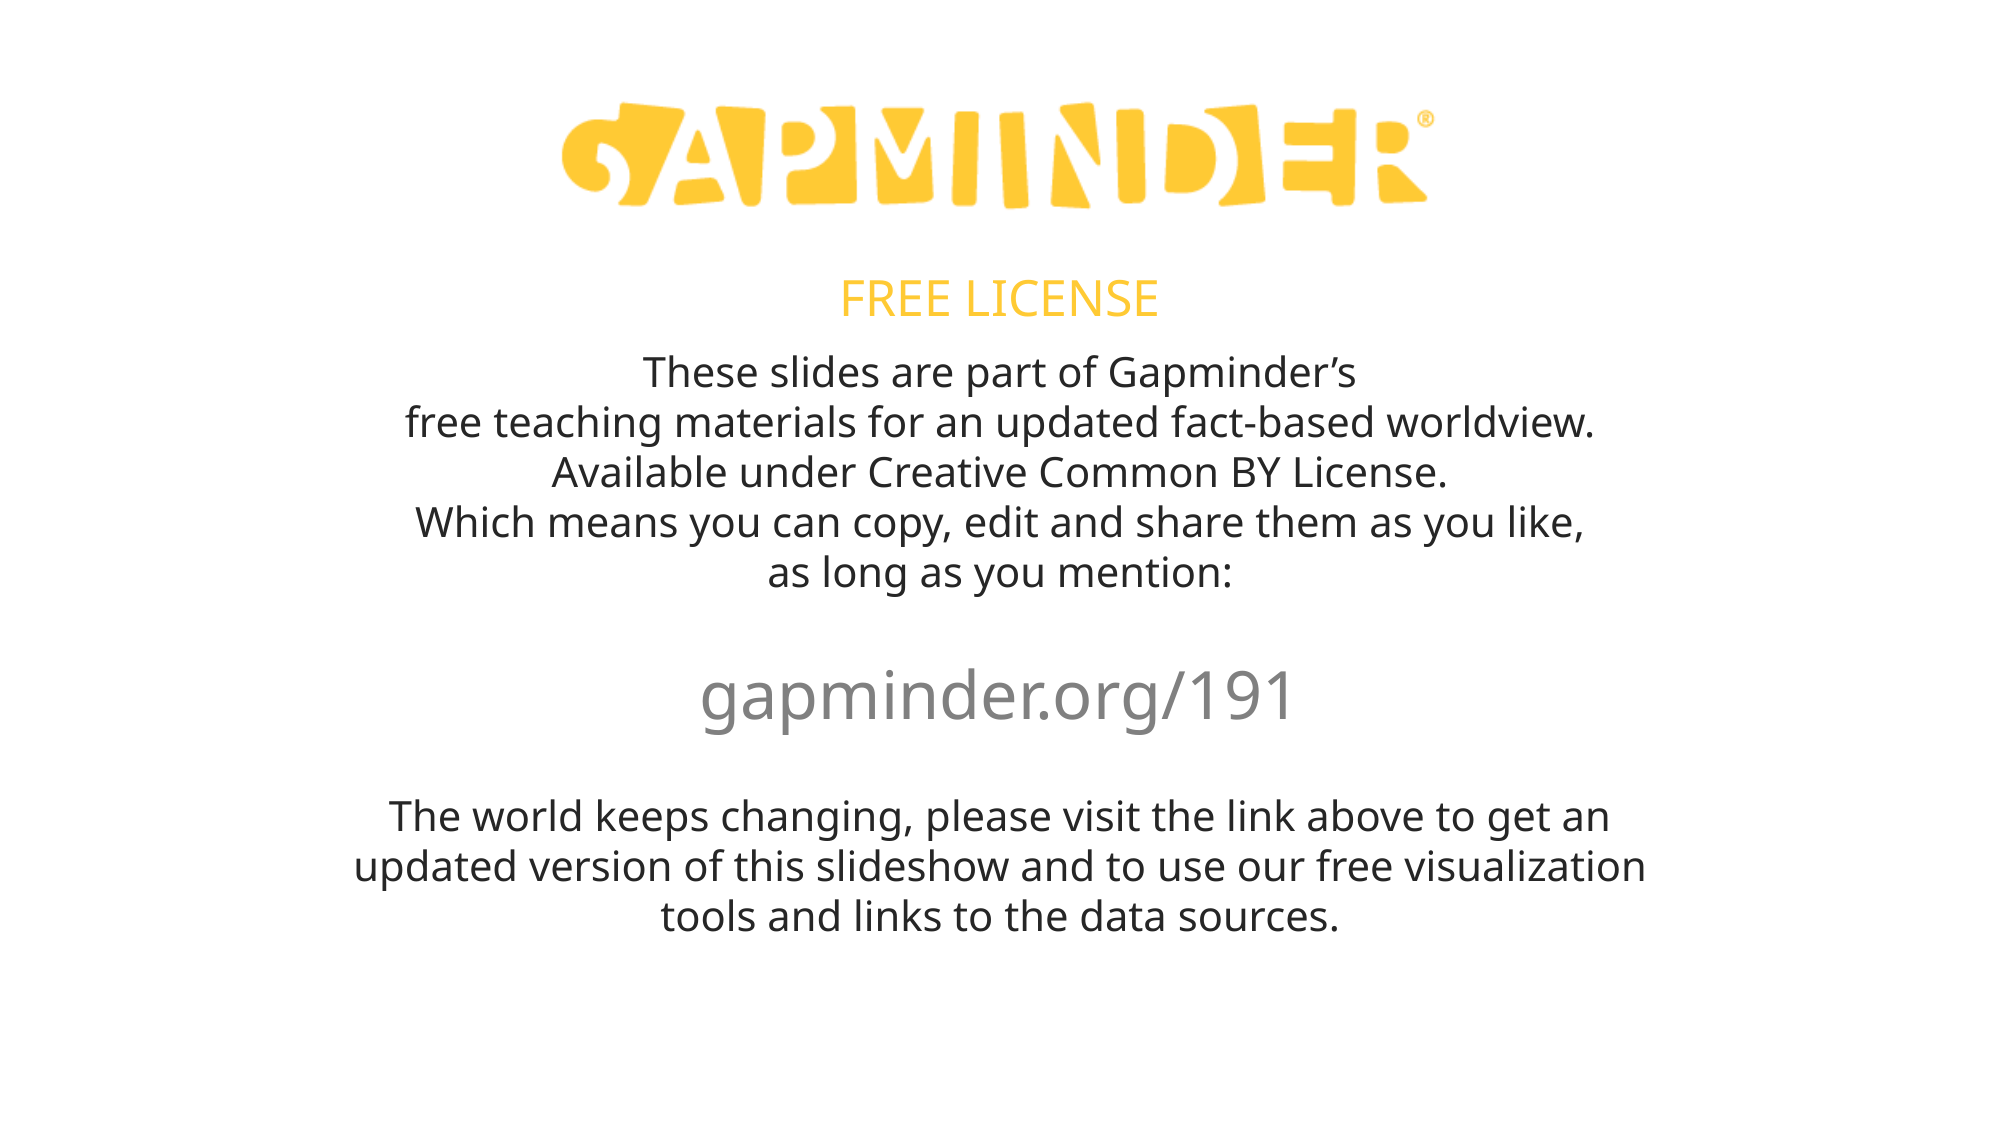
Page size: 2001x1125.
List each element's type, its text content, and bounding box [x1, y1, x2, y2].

text_box FREE LICENSE [767, 259, 1233, 319]
text_box gapminder.org/191 [532, 645, 1468, 741]
text_box These slides are part of Gapminder’s free teaching materials for an updated fact-based worldview. Available under Creative Common BY License. Which means you can copy, edit and share them as you like, as long as you mention: [144, 338, 1857, 604]
picture [556, 94, 1445, 215]
text_box The world keeps changing, please visit the link above to get an updated version of this slideshow and to use our free visualization tools and links to the data sources. [327, 782, 1674, 947]
